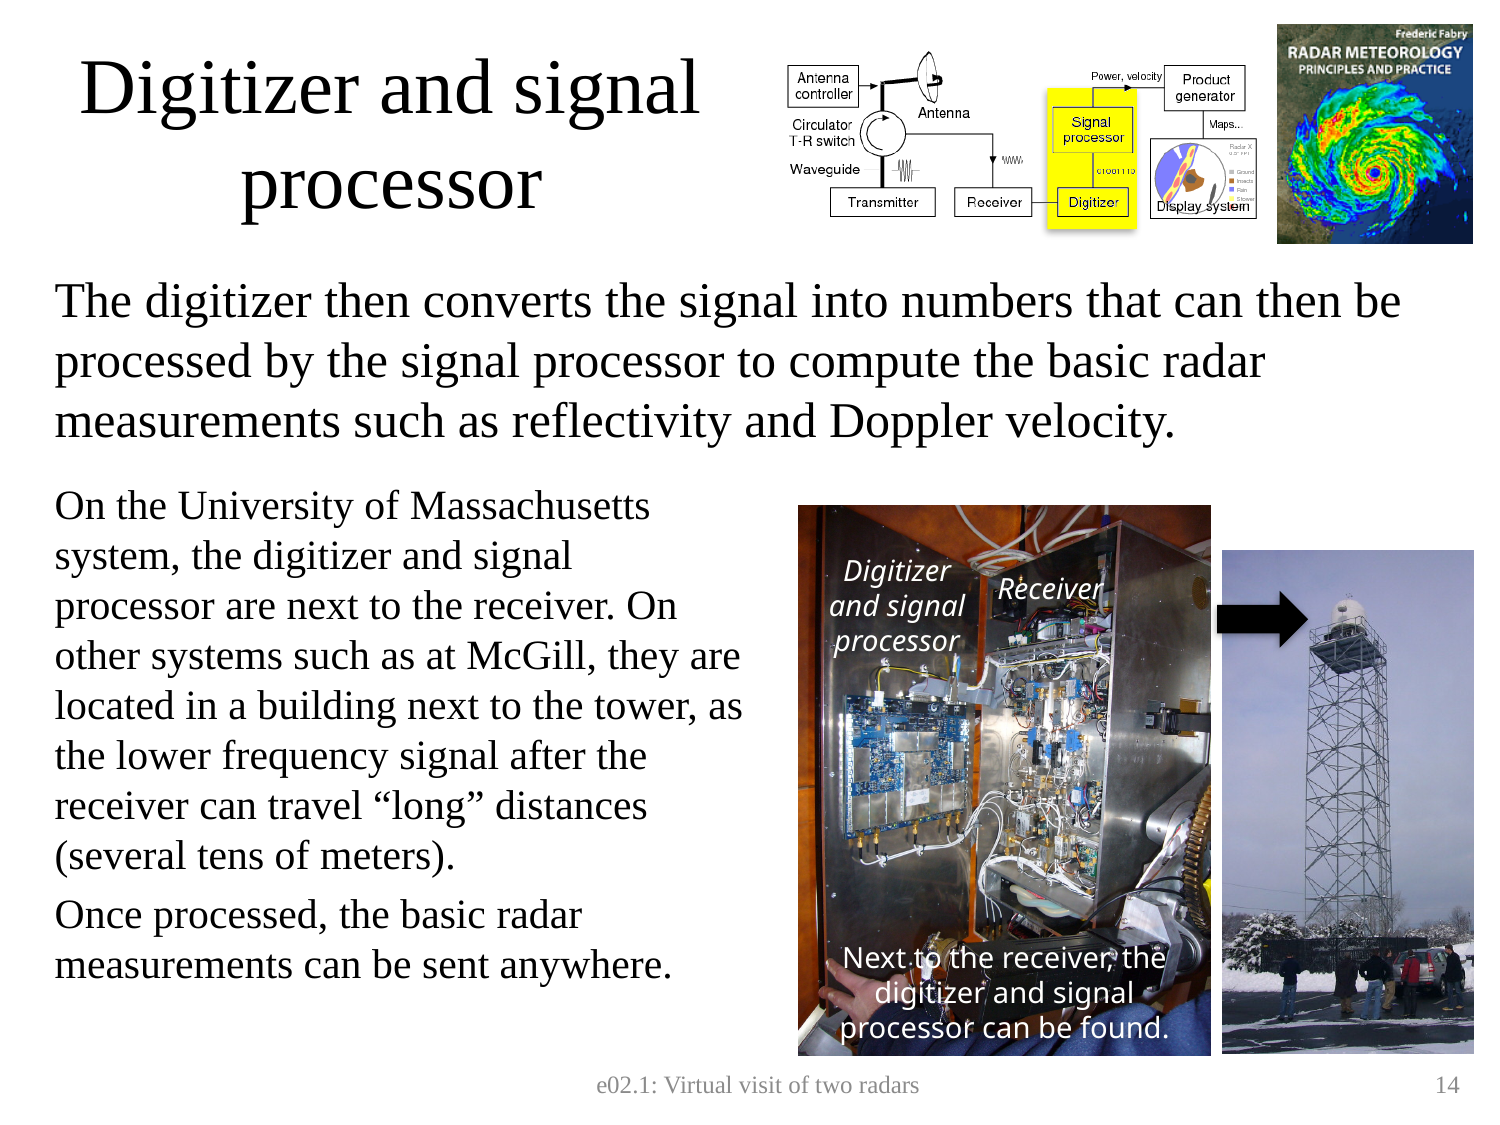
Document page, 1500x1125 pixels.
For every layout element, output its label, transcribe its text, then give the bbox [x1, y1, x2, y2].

picture [1222, 550, 1474, 1054]
slide_number 14 [1125, 1053, 1475, 1113]
text_box The digitizer then converts the signal into numbers that can then be processed by the signal processor to compute the basic radar measurements such as reflectivity and Doppler velocity. [39, 260, 1500, 462]
text_box On the University of Massachusetts system, the digitizer and signal processor are next to the receiver. On other systems such as at McGill, they are located in a building next to the tower, as the lower frequency signal after the receiver can travel “long” distances (several tens of meters). Once processed, the basic radar measurements can be sent anywhere. [39, 469, 770, 1091]
picture [798, 505, 1212, 1056]
title Digitizer and signal processor [39, 26, 744, 233]
footer e02.1: Virtual visit of two radars [169, 1053, 1125, 1113]
picture [1277, 24, 1473, 244]
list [785, 51, 1258, 221]
